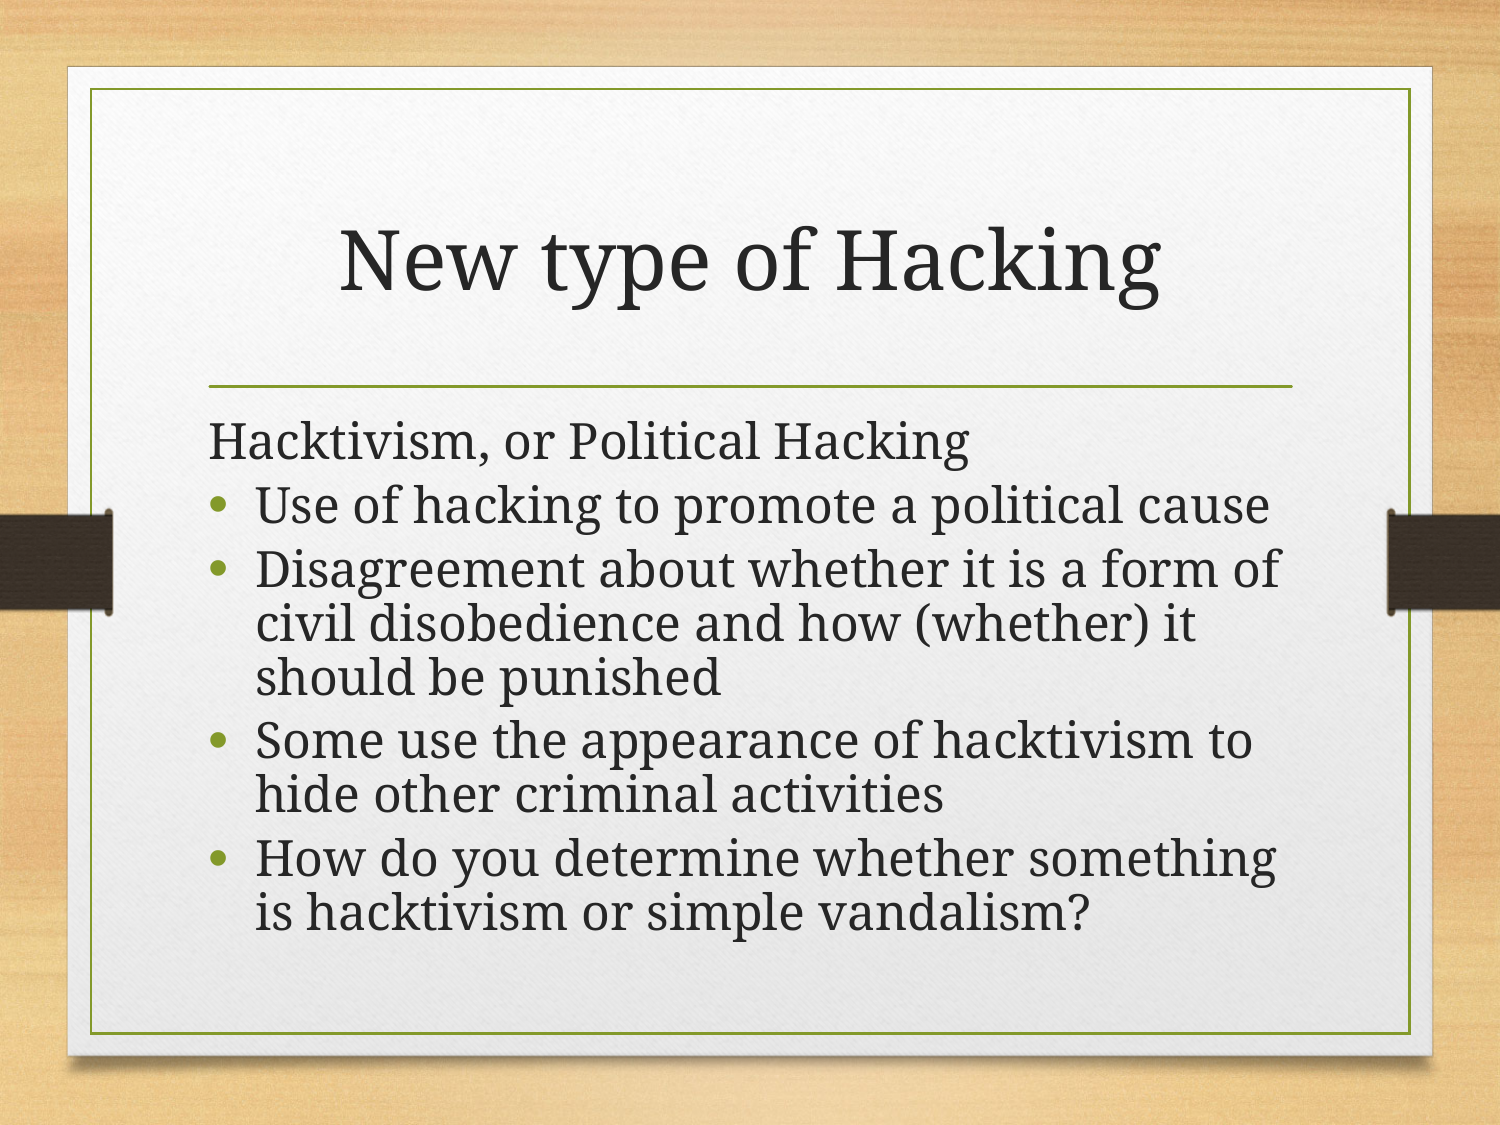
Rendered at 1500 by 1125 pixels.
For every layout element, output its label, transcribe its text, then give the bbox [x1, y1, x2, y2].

title New type of Hacking [193, 150, 1309, 365]
picture [0, 0, 1500, 1125]
list Hacktivism, or Political Hacking Use of hacking to promote a political cause Disagreement about whether it is a form of civil disobedience and how (whether) it should be punished Some use the appearance of hacktivism to hide other criminal activities How do you determine whether something is hacktivism or simple vandalism? [193, 408, 1309, 974]
